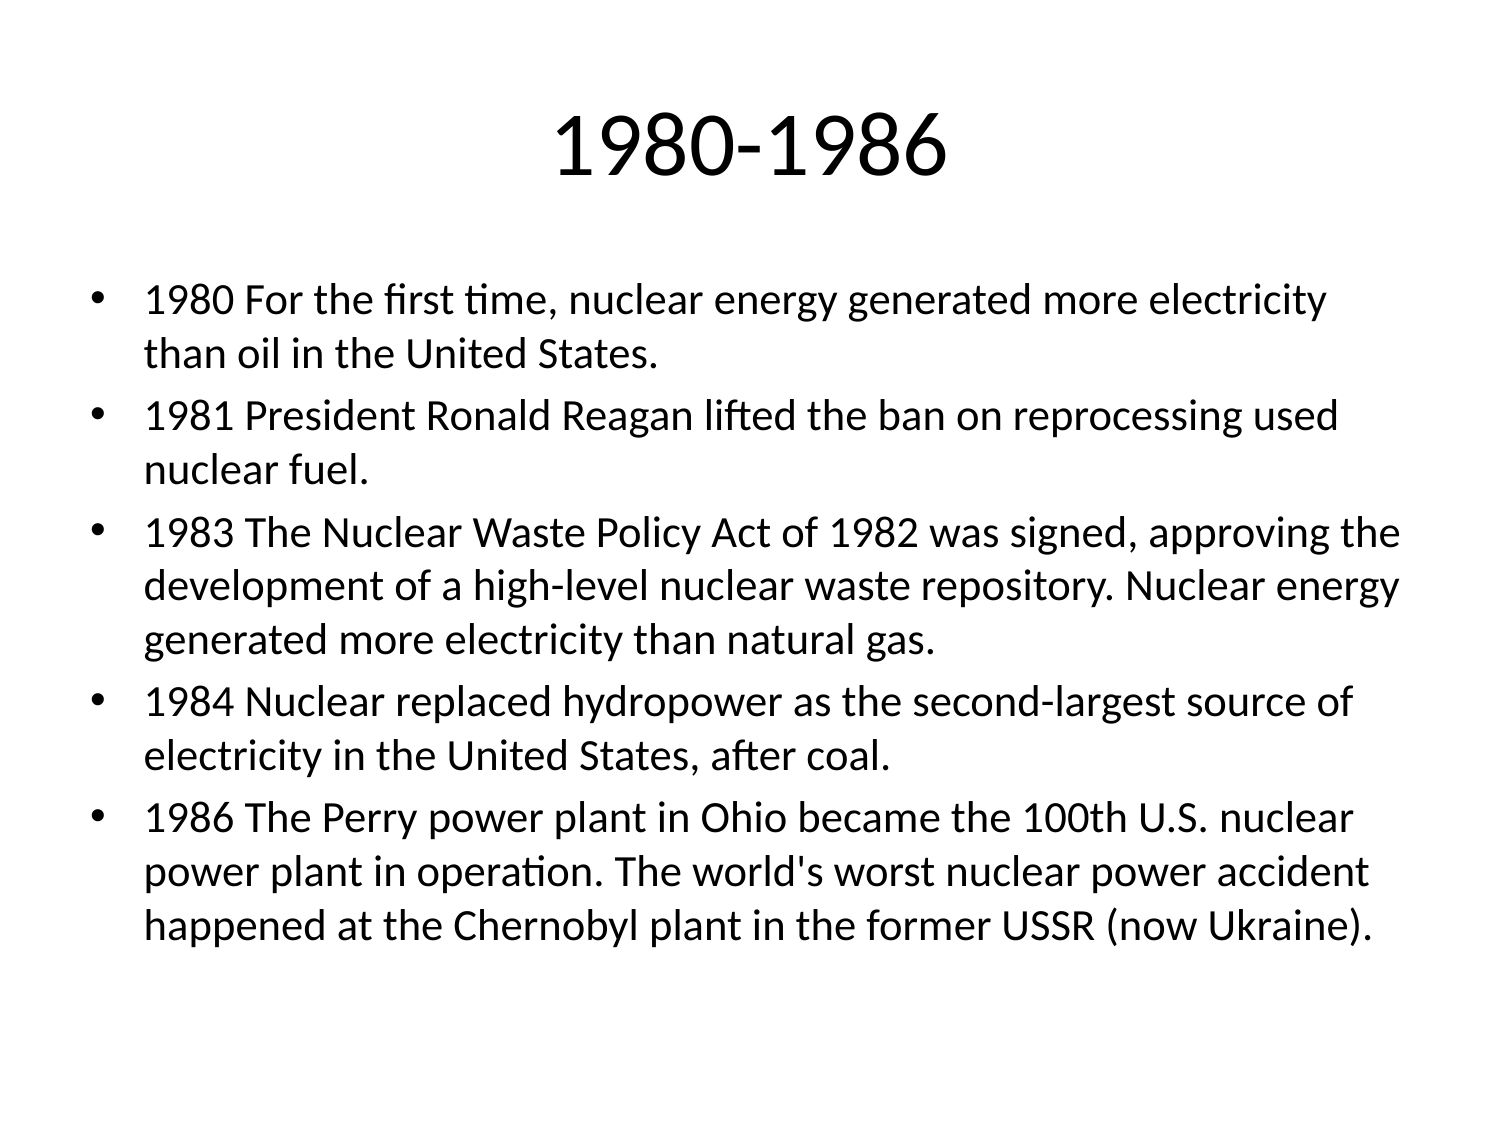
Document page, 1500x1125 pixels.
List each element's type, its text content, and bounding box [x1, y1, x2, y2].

title 1980-1986 [75, 45, 1425, 233]
list 1980 For the first time, nuclear energy generated more electricity than oil in the United States. 1981 President Ronald Reagan lifted the ban on reprocessing used nuclear fuel. 1983 The Nuclear Waste Policy Act of 1982 was signed, approving the development of a high-level nuclear waste repository. Nuclear energy generated more electricity than natural gas. 1984 Nuclear replaced hydropower as the second-largest source of electricity in the United States, after coal. 1986 The Perry power plant in Ohio became the 100th U.S. nuclear power plant in operation. The world's worst nuclear power accident happened at the Chernobyl plant in the former USSR (now Ukraine). [75, 262, 1425, 1005]
